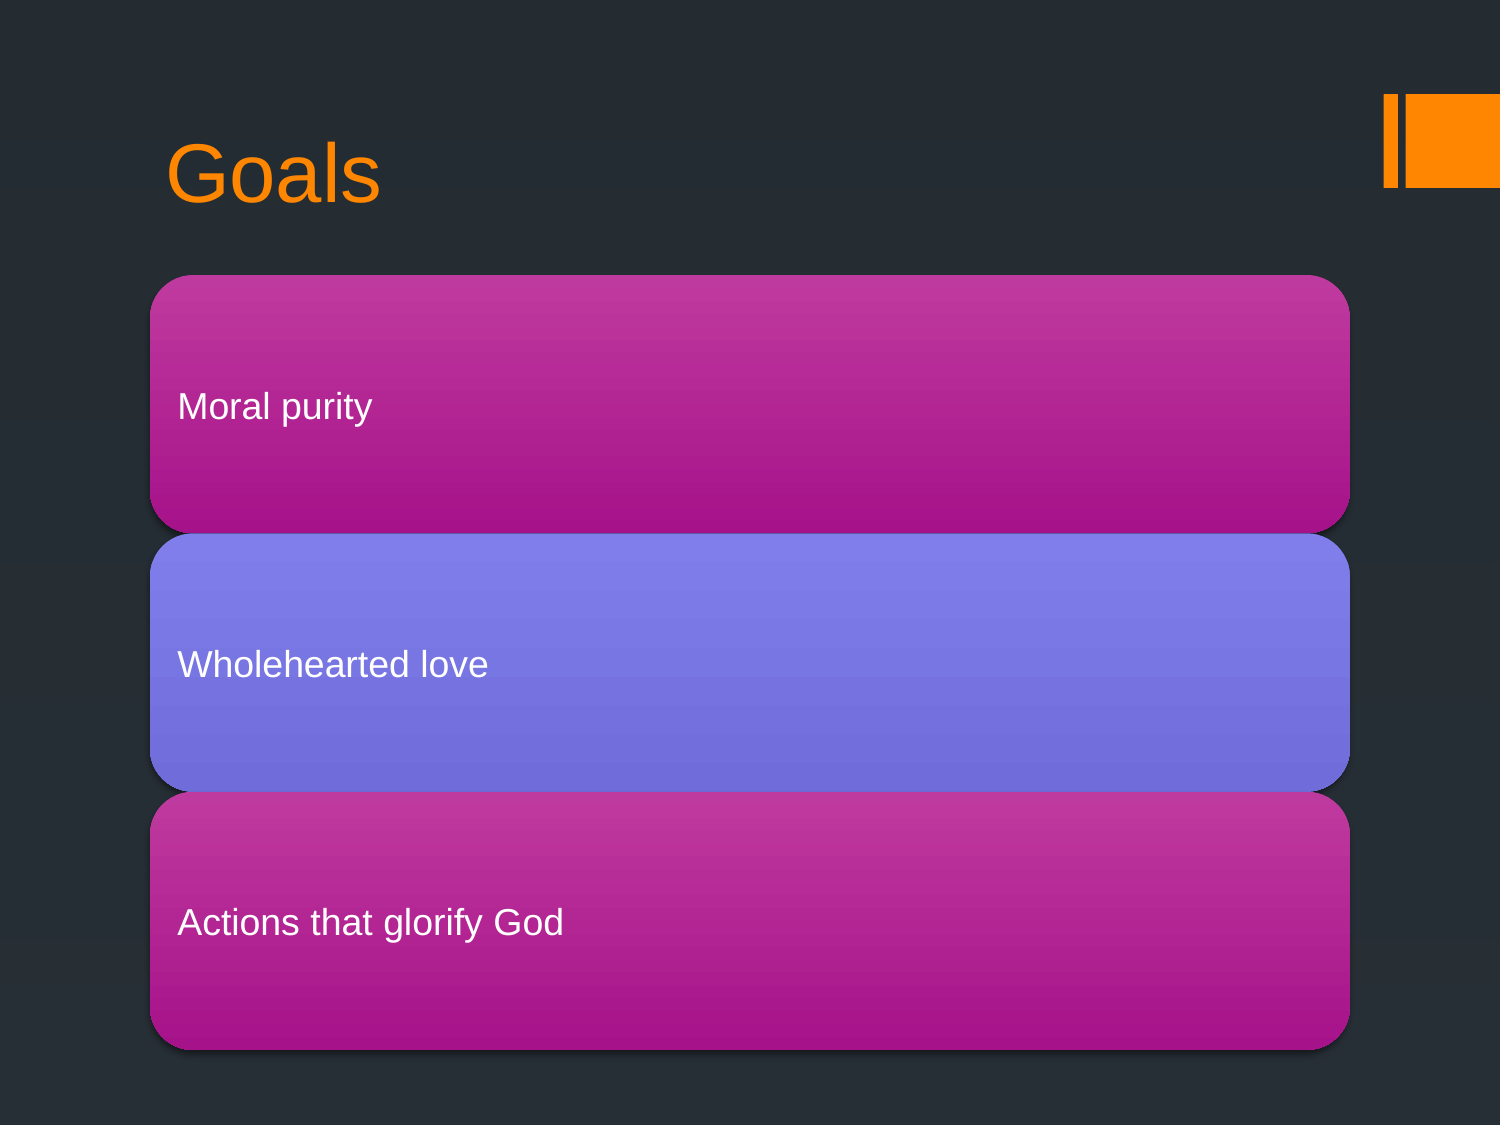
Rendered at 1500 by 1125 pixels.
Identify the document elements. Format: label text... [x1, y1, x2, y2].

title Goals [150, 37, 1350, 227]
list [149, 274, 1351, 1051]
